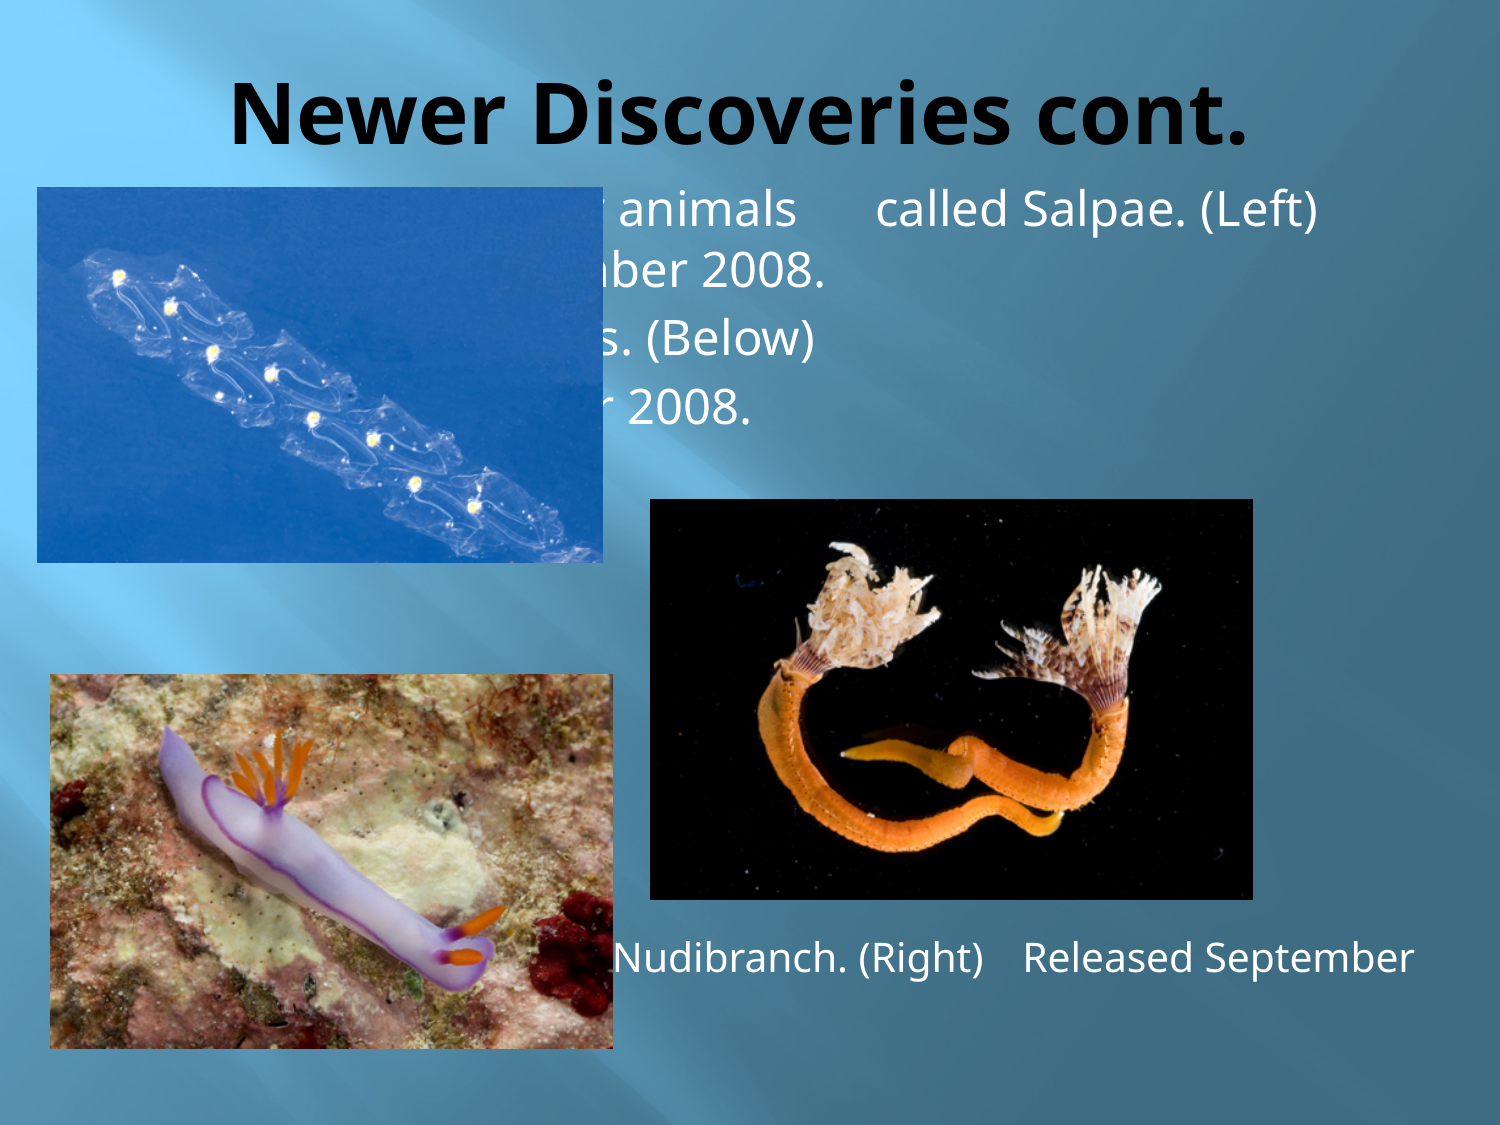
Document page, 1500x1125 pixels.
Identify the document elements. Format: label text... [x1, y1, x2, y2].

picture [49, 674, 613, 1049]
picture [37, 187, 603, 563]
title Newer Discoveries cont. [75, 45, 1425, 162]
picture [649, 499, 1253, 901]
list - A colony of smaller animals called Salpae. (Left) Released September 2008. - A pair of fan worms. (Below) Released September 2008. - A species of slug called Nudibranch. (Right) Released September 2008. [37, 162, 1475, 1100]
